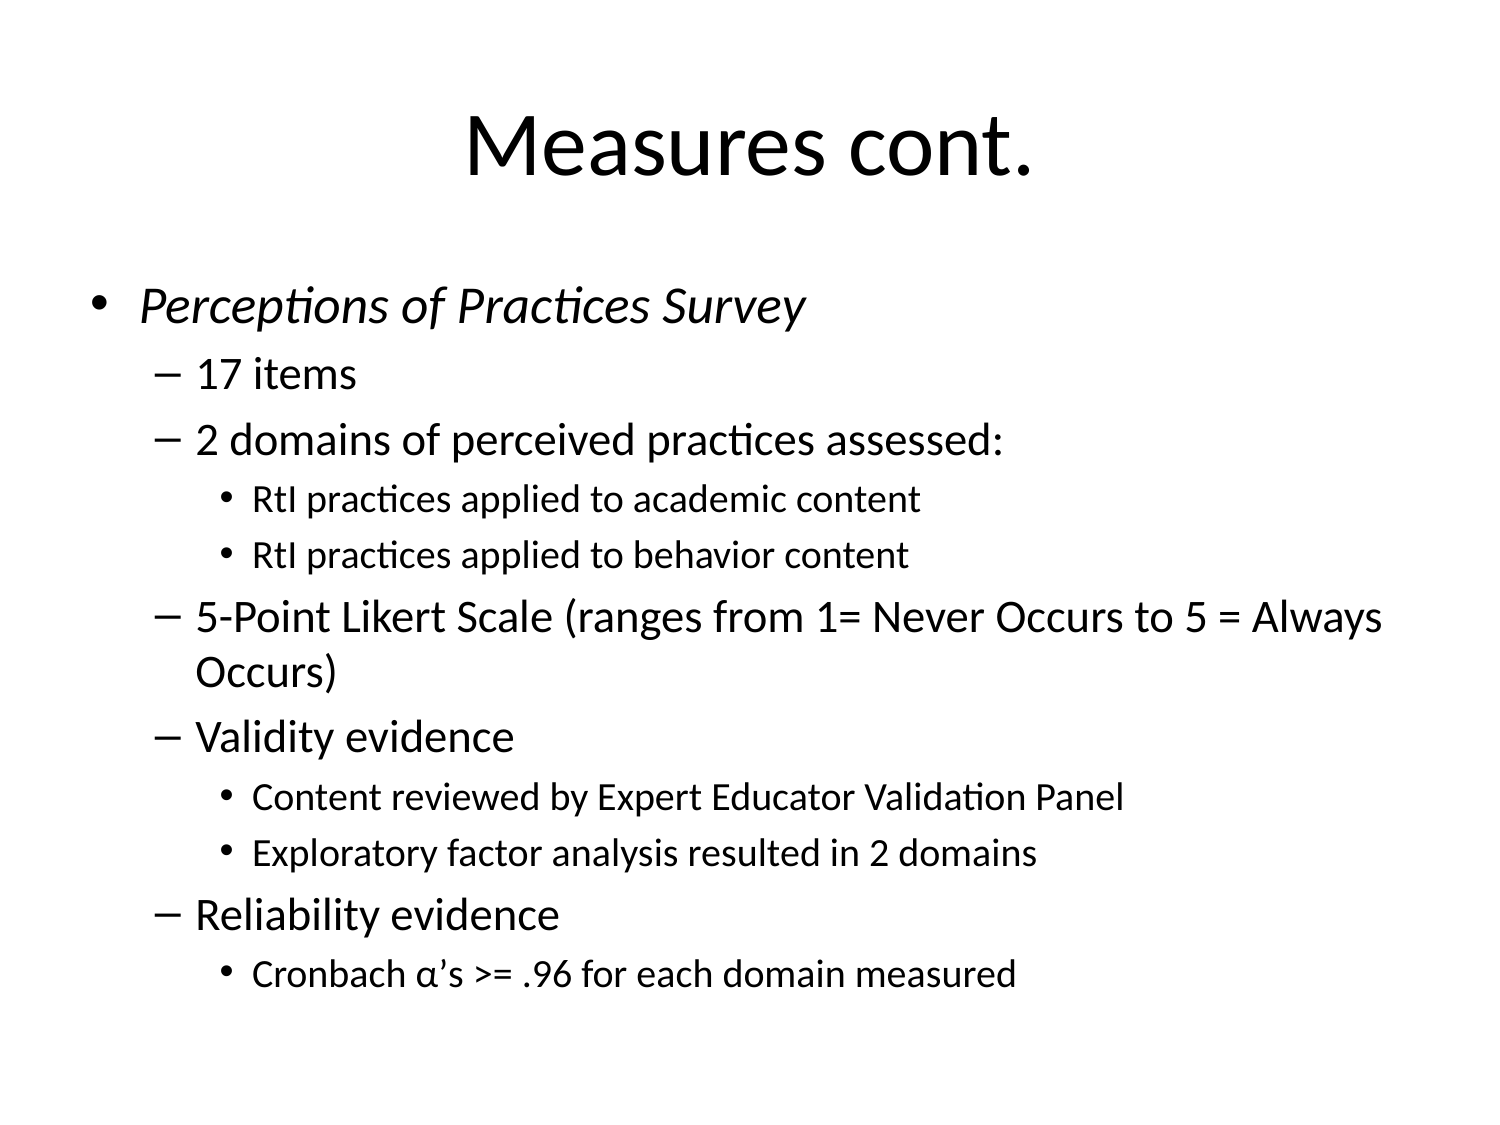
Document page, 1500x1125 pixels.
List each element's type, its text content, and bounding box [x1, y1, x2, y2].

list Perceptions of Practices Survey 17 items 2 domains of perceived practices assessed: RtI practices applied to academic content RtI practices applied to behavior content 5-Point Likert Scale (ranges from 1= Never Occurs to 5 = Always Occurs) Validity evidence Content reviewed by Expert Educator Validation Panel Exploratory factor analysis resulted in 2 domains Reliability evidence Cronbach α’s >= .96 for each domain measured [75, 262, 1425, 1005]
title Measures cont. [75, 45, 1425, 233]
